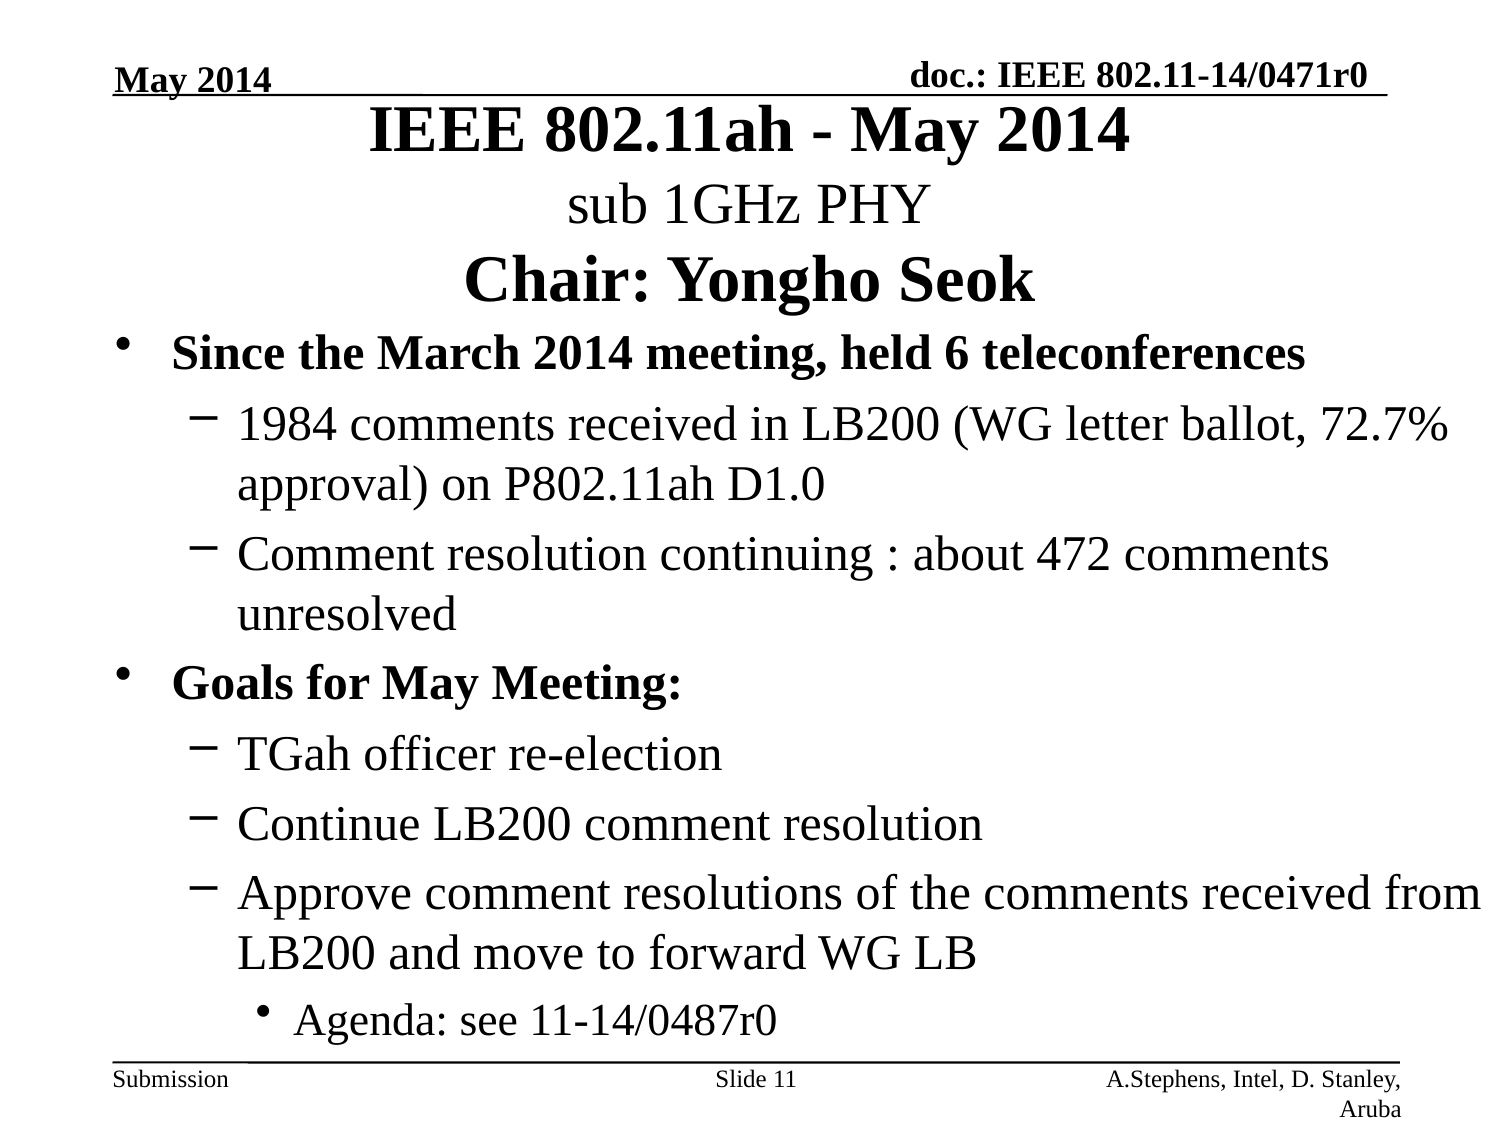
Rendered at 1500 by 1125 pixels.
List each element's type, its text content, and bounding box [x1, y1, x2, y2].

list Since the March 2014 meeting, held 6 teleconferences 1984 comments received in LB200 (WG letter ballot, 72.7% approval) on P802.11ah D1.0 Comment resolution continuing : about 472 comments unresolved Goals for May Meeting: TGah officer re-election Continue LB200 comment resolution Approve comment resolutions of the comments received from LB200 and move to forward WG LB Agenda: see 11-14/0487r0 [99, 312, 1500, 1038]
footer A.Stephens, Intel, D. Stanley, Aruba [1099, 1062, 1402, 1093]
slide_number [114, 54, 274, 100]
title IEEE 802.11ah - May 2014 sub 1GHz PHY Chair: Yongho Seok [112, 112, 1388, 288]
slide_number Slide 11 [712, 1062, 800, 1093]
